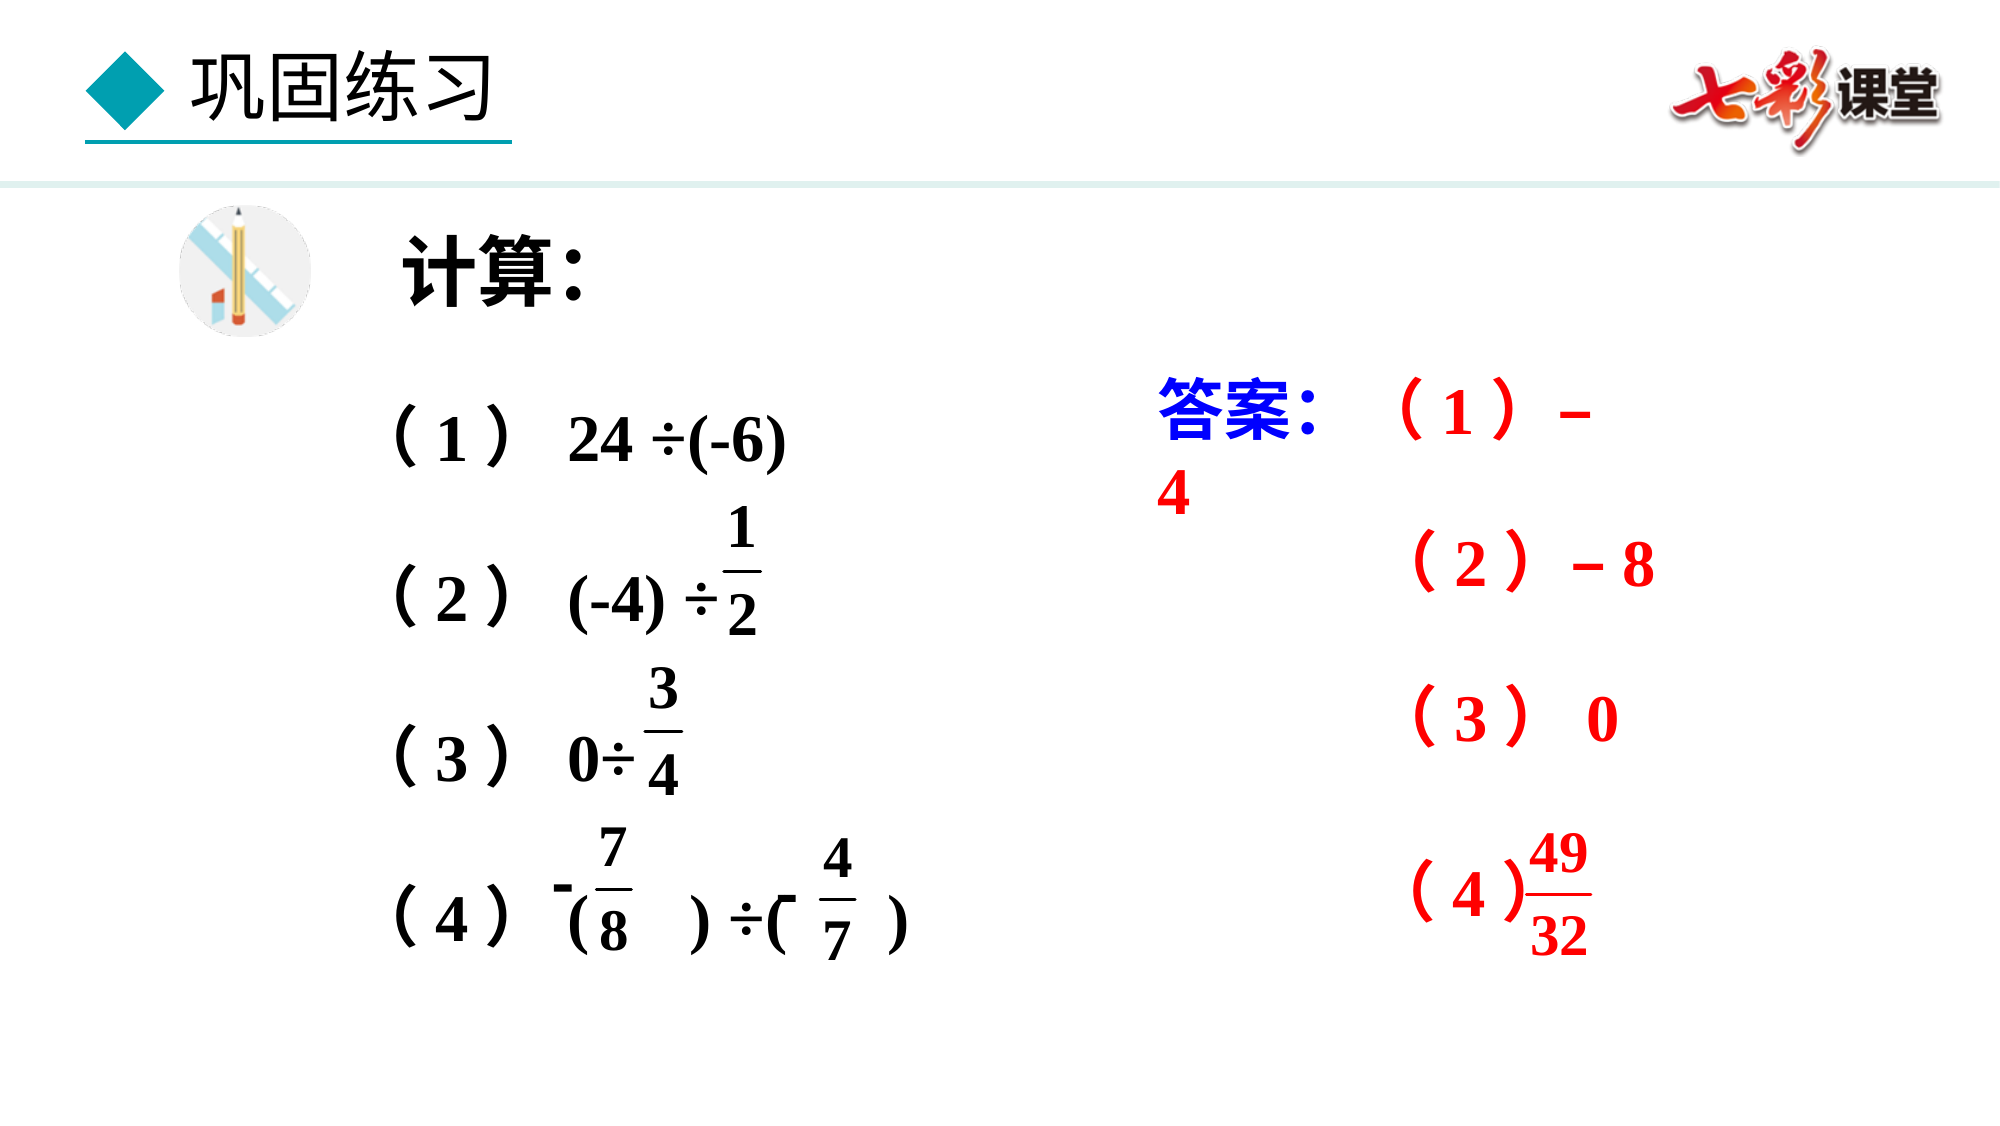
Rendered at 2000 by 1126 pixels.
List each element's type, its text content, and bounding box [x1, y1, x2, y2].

text_box （3）0 [1351, 664, 1647, 765]
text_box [1516, 811, 1606, 970]
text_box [543, 806, 643, 965]
picture [179, 204, 311, 337]
picture [1666, 42, 1948, 157]
text_box （2）–8 [1351, 509, 1682, 610]
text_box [767, 816, 867, 975]
text_box 计算： [349, 213, 739, 305]
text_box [634, 644, 697, 811]
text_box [713, 484, 776, 651]
text_box 答案：（1）–4 [1162, 357, 1638, 538]
text_box （4） [1349, 840, 1511, 941]
text_box （1）24 ÷(-6) （2）(-4) ÷ （3）0÷ （4）( ) ÷( ) [332, 305, 1162, 965]
